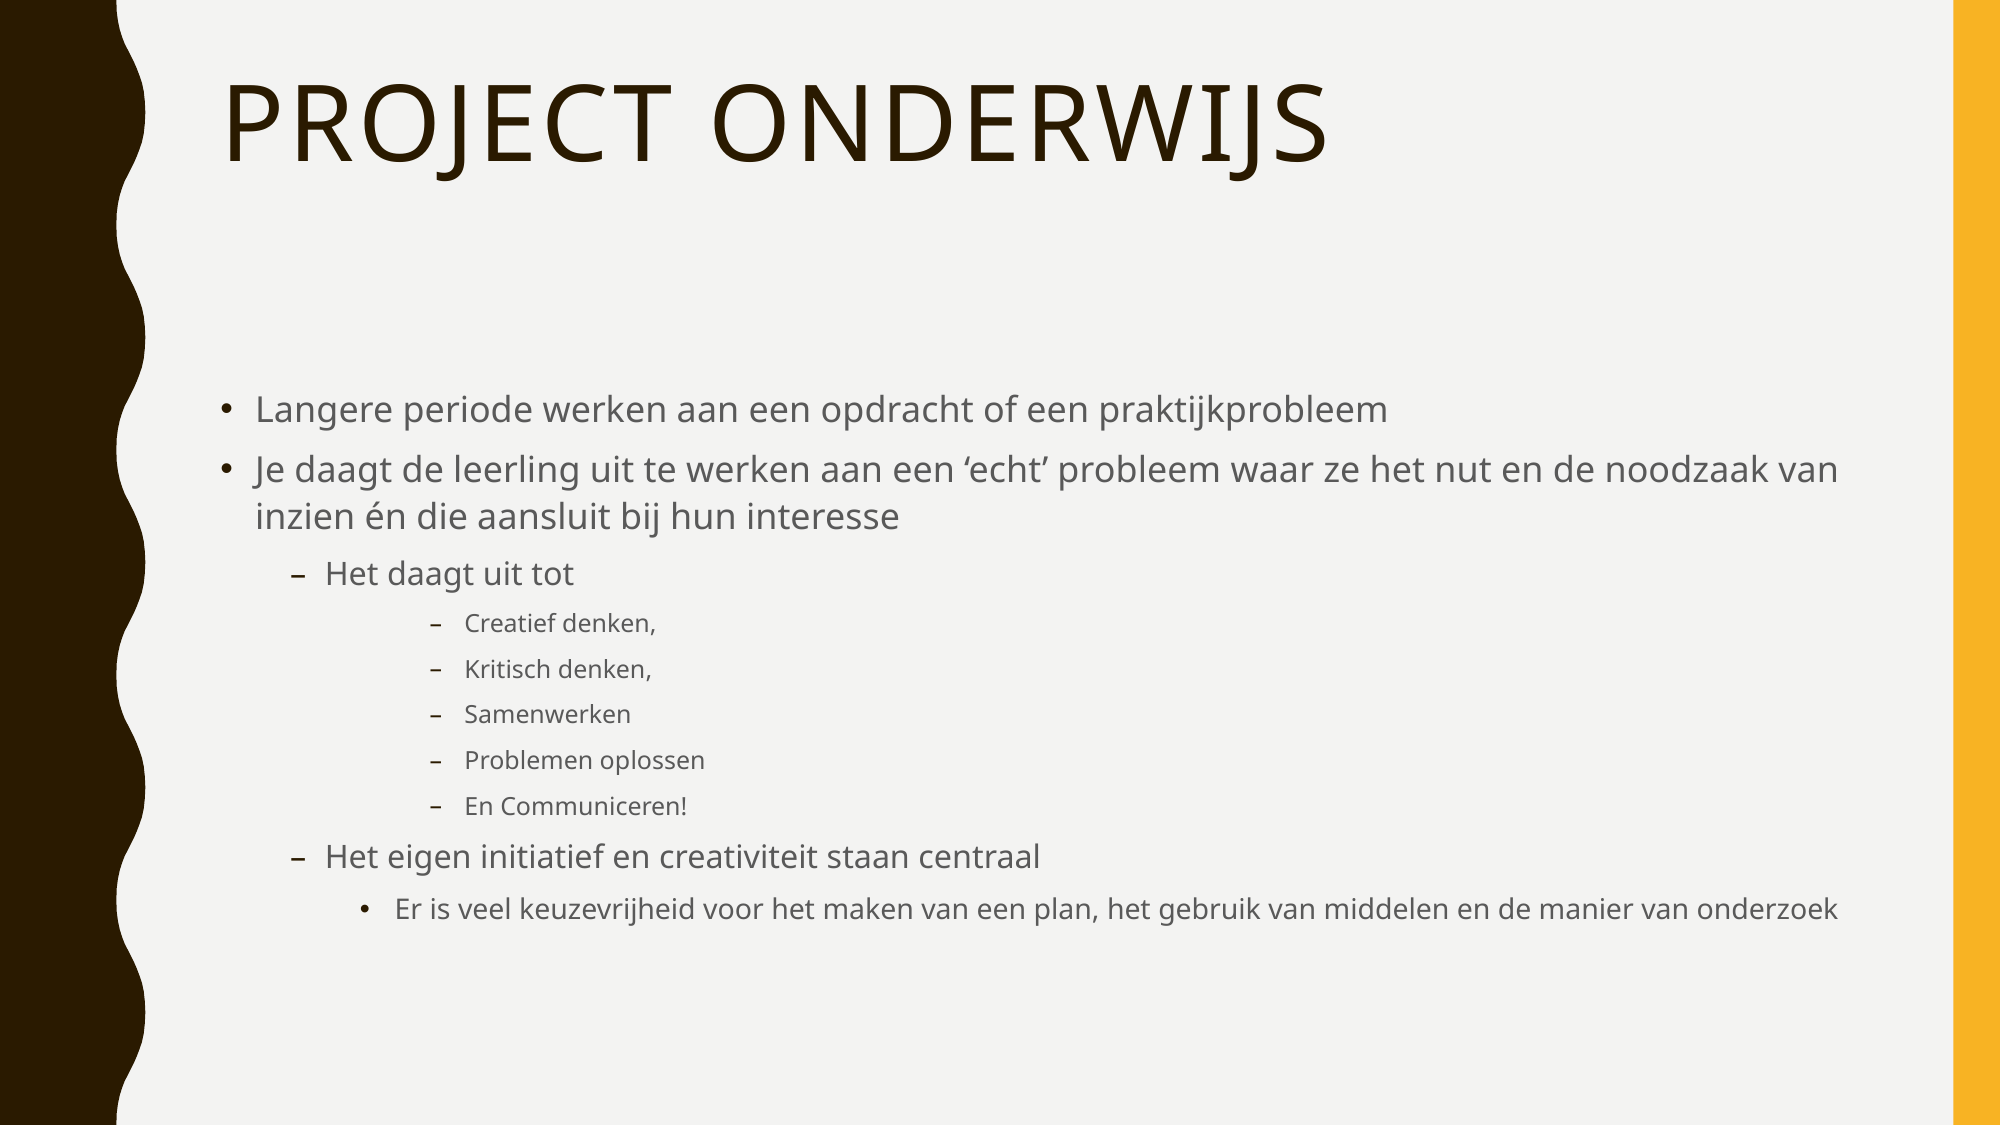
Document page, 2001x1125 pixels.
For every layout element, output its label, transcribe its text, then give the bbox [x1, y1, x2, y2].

list Langere periode werken aan een opdracht of een praktijkprobleem Je daagt de leerling uit te werken aan een ‘echt’ probleem waar ze het nut en de noodzaak van inzien én die aansluit bij hun interesse Het daagt uit tot Creatief denken, Kritisch denken, Samenwerken Problemen oplossen En Communiceren! Het eigen initiatief en creativiteit staan centraal Er is veel keuzevrijheid voor het maken van een plan, het gebruik van middelen en de manier van onderzoek [205, 375, 1875, 965]
title Project onderwijs [205, 62, 1875, 308]
